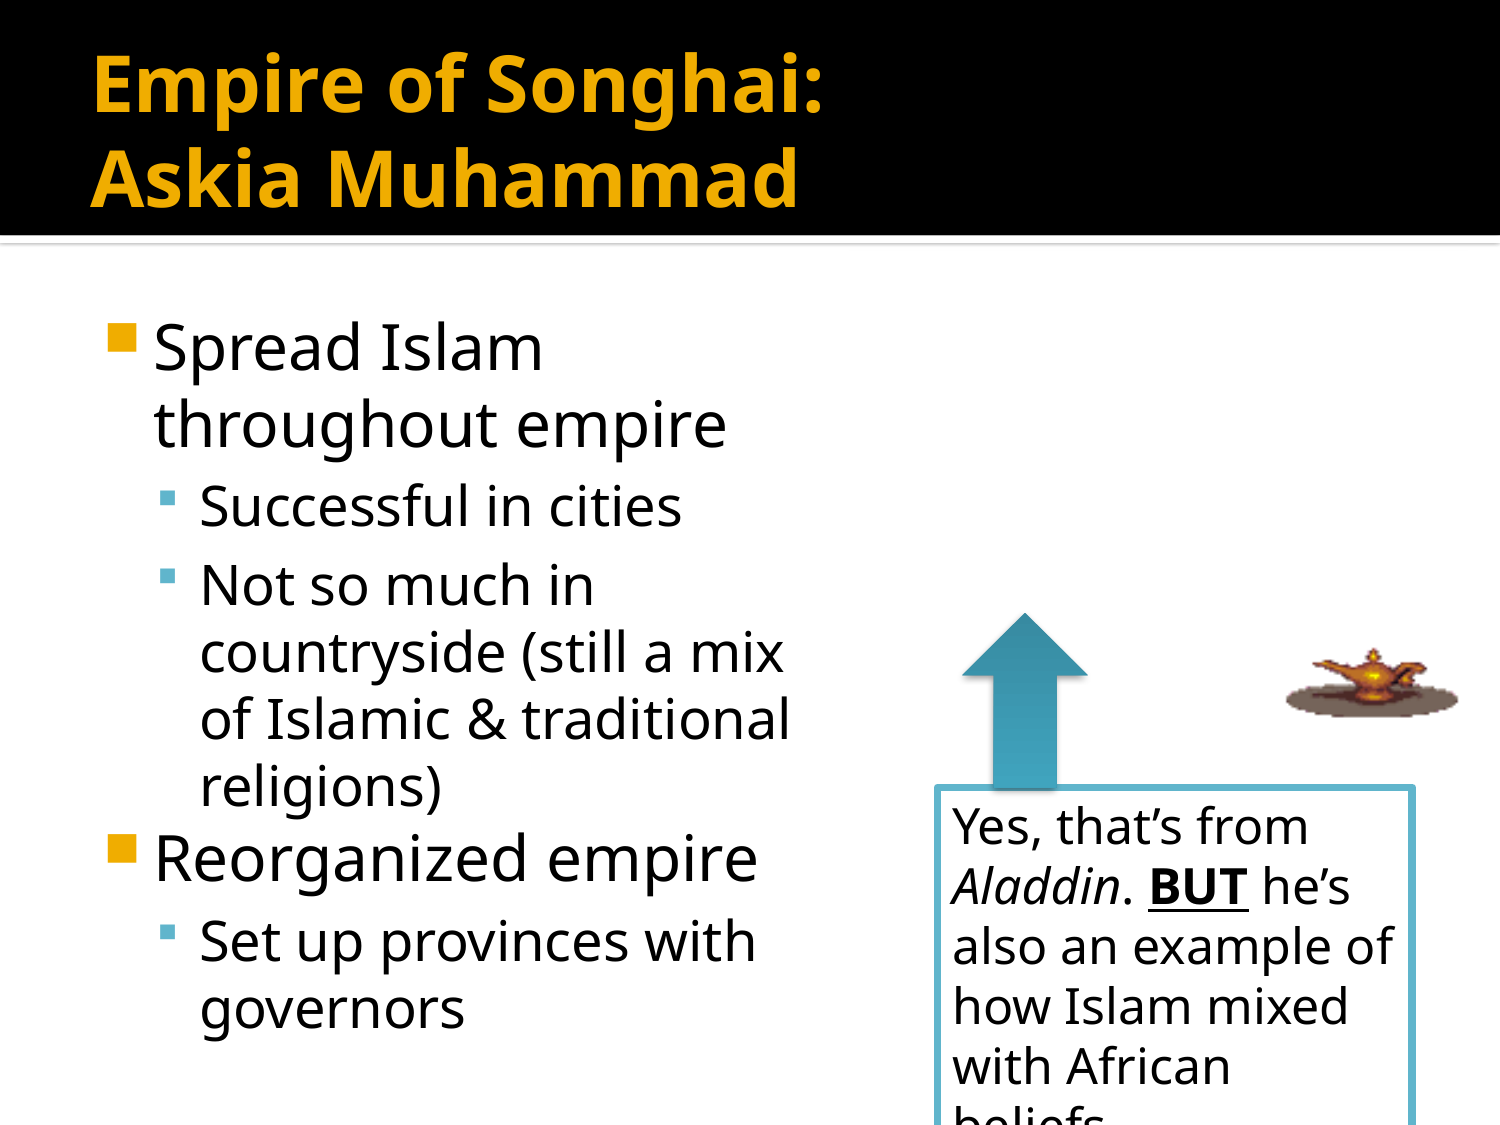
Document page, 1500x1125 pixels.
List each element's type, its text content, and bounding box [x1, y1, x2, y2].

title Empire of Songhai: Askia Muhammad [75, 25, 1425, 231]
list Spread Islam throughout empire Successful in cities Not so much in countryside (still a mix of Islamic & traditional religions) Reorganized empire Set up provinces with governors [75, 291, 825, 1050]
picture [849, 249, 1468, 725]
text_box Yes, that’s from Aladdin. BUT he’s also an example of how Islam mixed with African beliefs [934, 784, 1416, 1125]
text_box [993, 734, 1057, 788]
